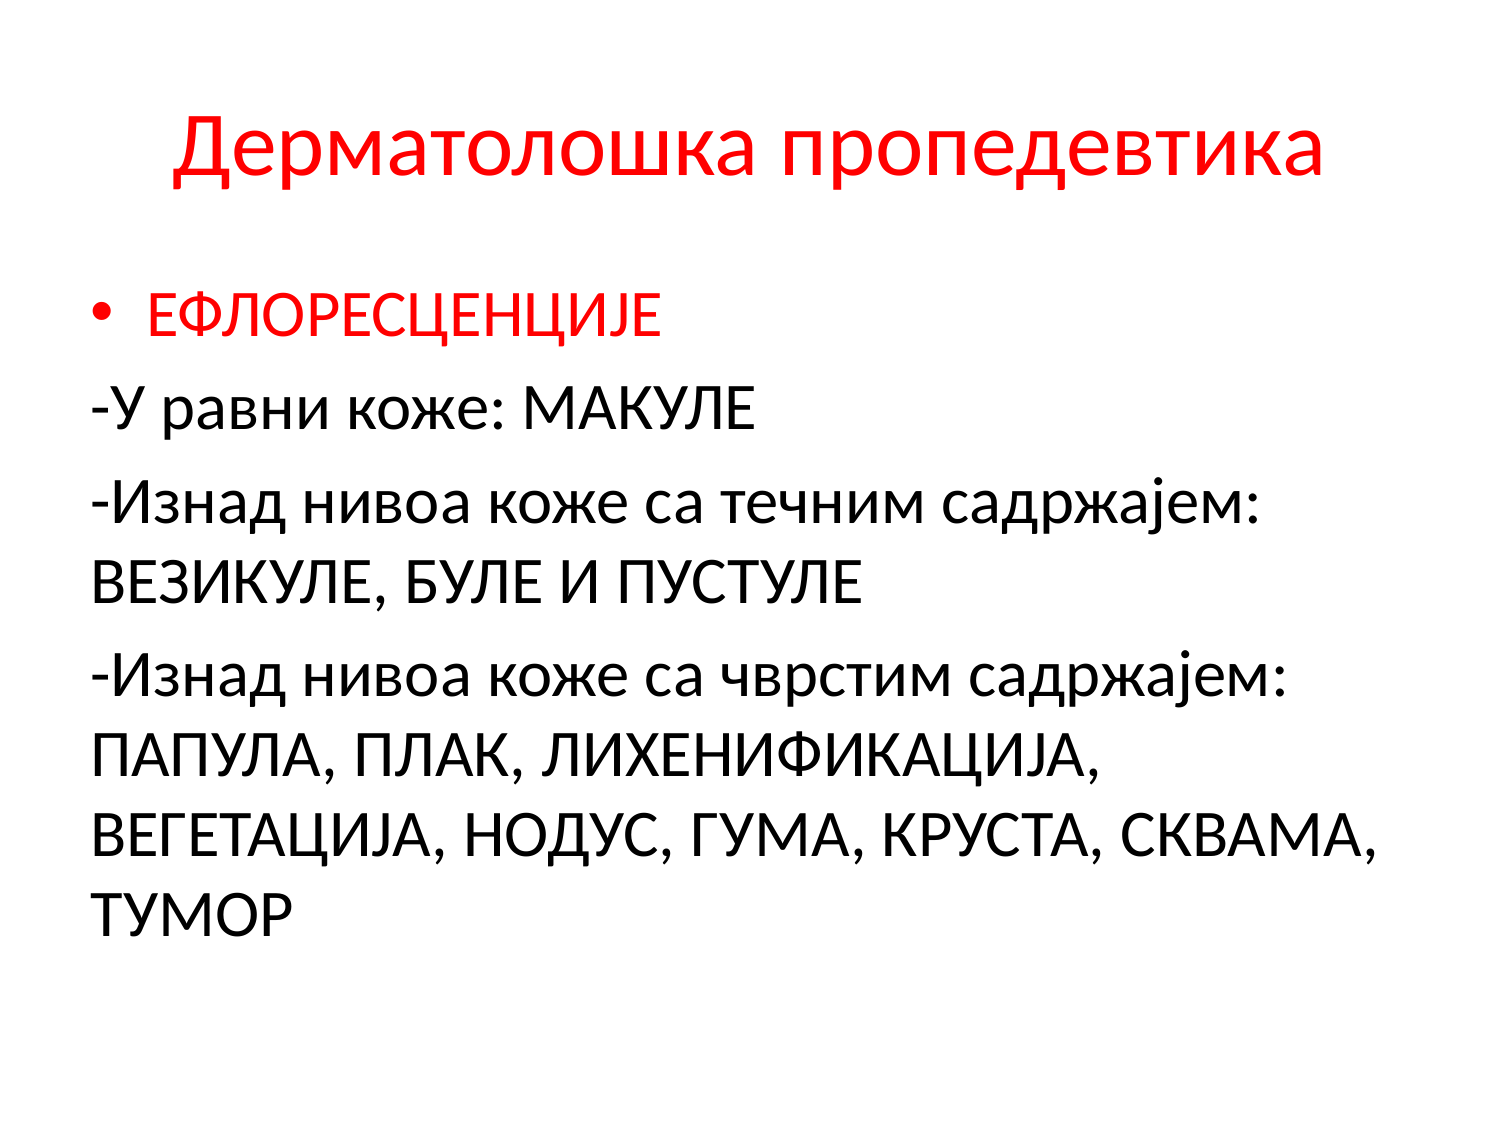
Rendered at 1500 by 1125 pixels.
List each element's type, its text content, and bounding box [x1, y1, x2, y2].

list ЕФЛОРЕСЦЕНЦИЈЕ -У равни коже: МАКУЛЕ -Изнад нивоа коже са течним садржајем: ВЕЗИКУЛЕ, БУЛЕ И ПУСТУЛЕ -Изнад нивоа коже са чврстим садржајем: ПАПУЛА, ПЛАК, ЛИХЕНИФИКАЦИЈА, ВЕГЕТАЦИЈА, НОДУС, ГУМА, КРУСТА, СКВАМА, ТУМОР [75, 262, 1425, 1005]
title Дерматолошка пропедевтика [75, 45, 1425, 233]
